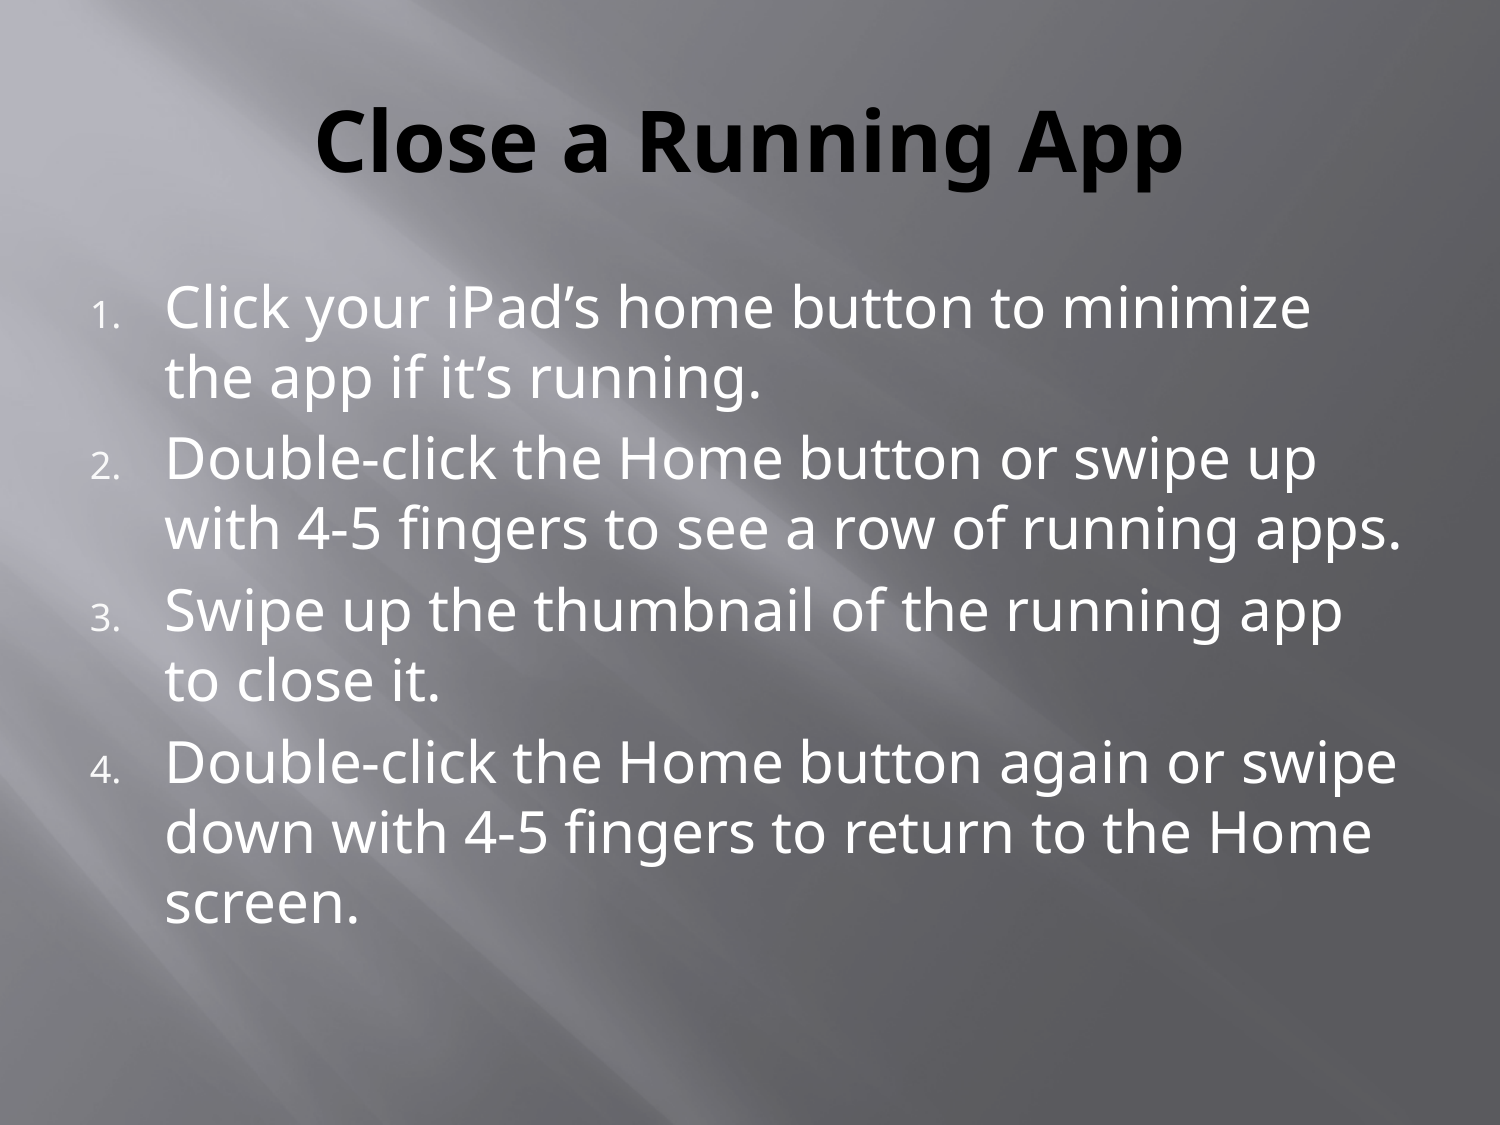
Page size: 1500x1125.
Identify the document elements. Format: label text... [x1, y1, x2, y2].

list Click your iPad’s home button to minimize the app if it’s running. Double-click the Home button or swipe up with 4-5 fingers to see a row of running apps. Swipe up the thumbnail of the running app to close it. Double-click the Home button again or swipe down with 4-5 fingers to return to the Home screen. [75, 262, 1425, 1035]
title Close a Running App [75, 45, 1425, 233]
